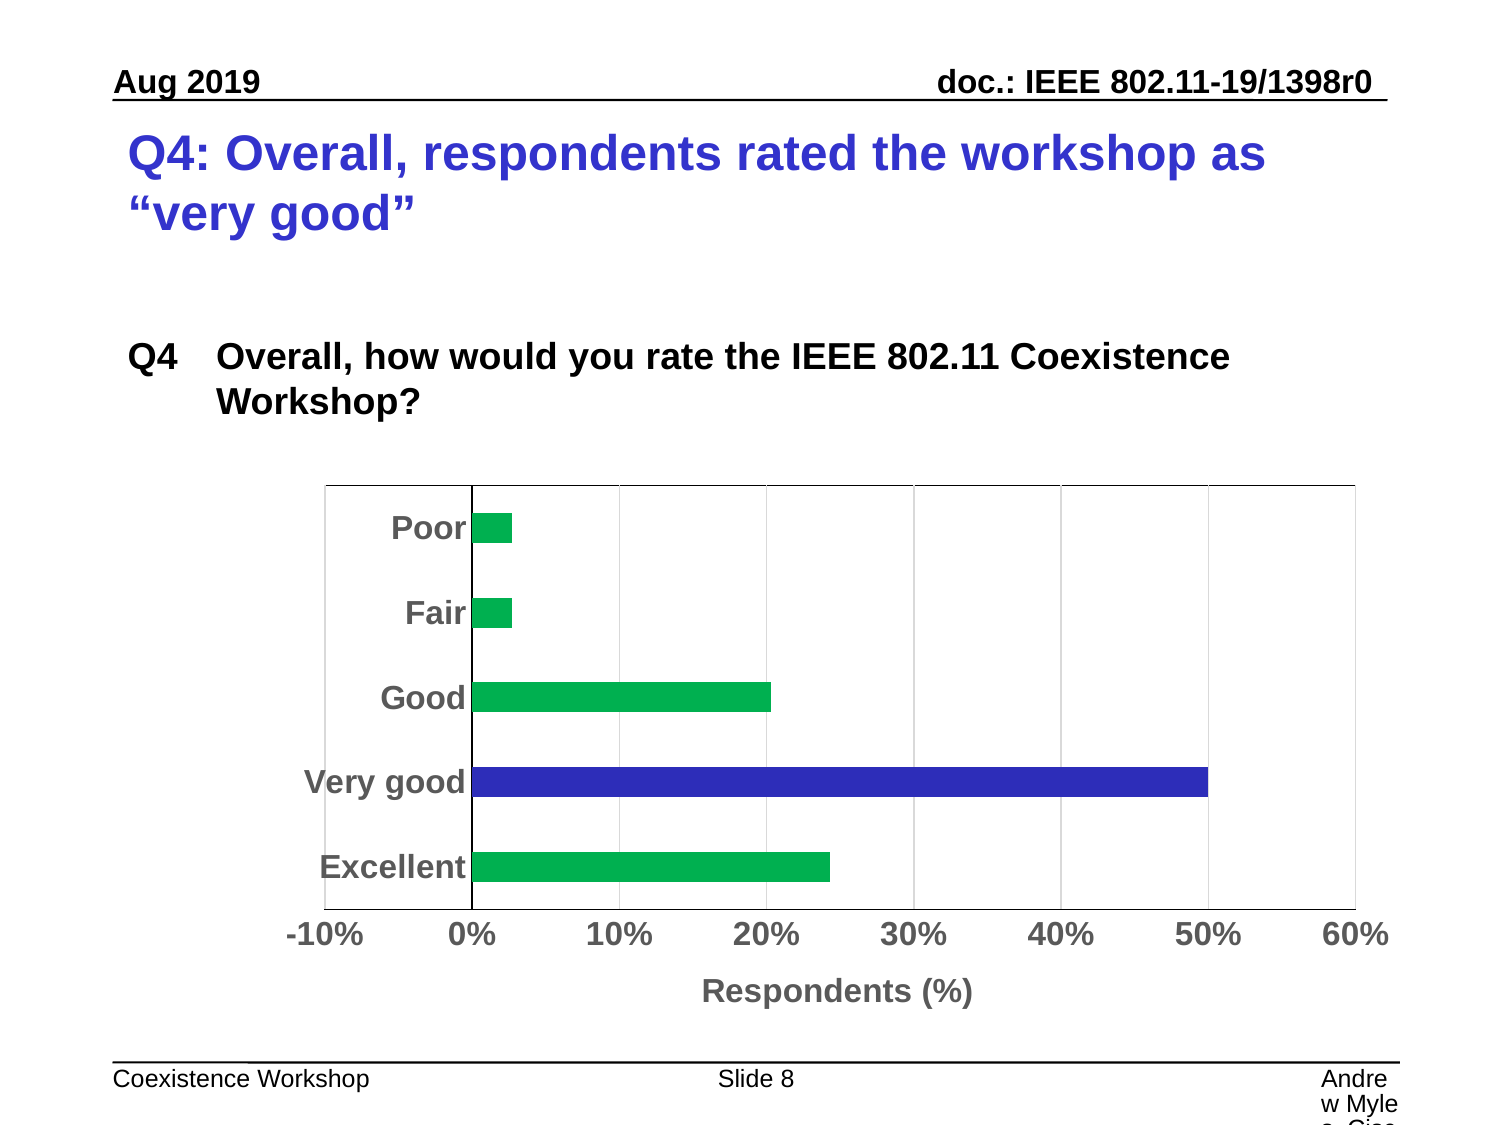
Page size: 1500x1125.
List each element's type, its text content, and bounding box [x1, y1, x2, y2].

list Q4 Overall, how would you rate the IEEE 802.11 Coexistence Workshop? [112, 324, 1388, 461]
slide_number Slide 8 [709, 1061, 803, 1093]
footer Andrew Myles, Cisco [1320, 1061, 1402, 1093]
chart [112, 462, 1402, 1038]
title Q4: Overall, respondents rated the workshop as “very good” [112, 112, 1388, 288]
